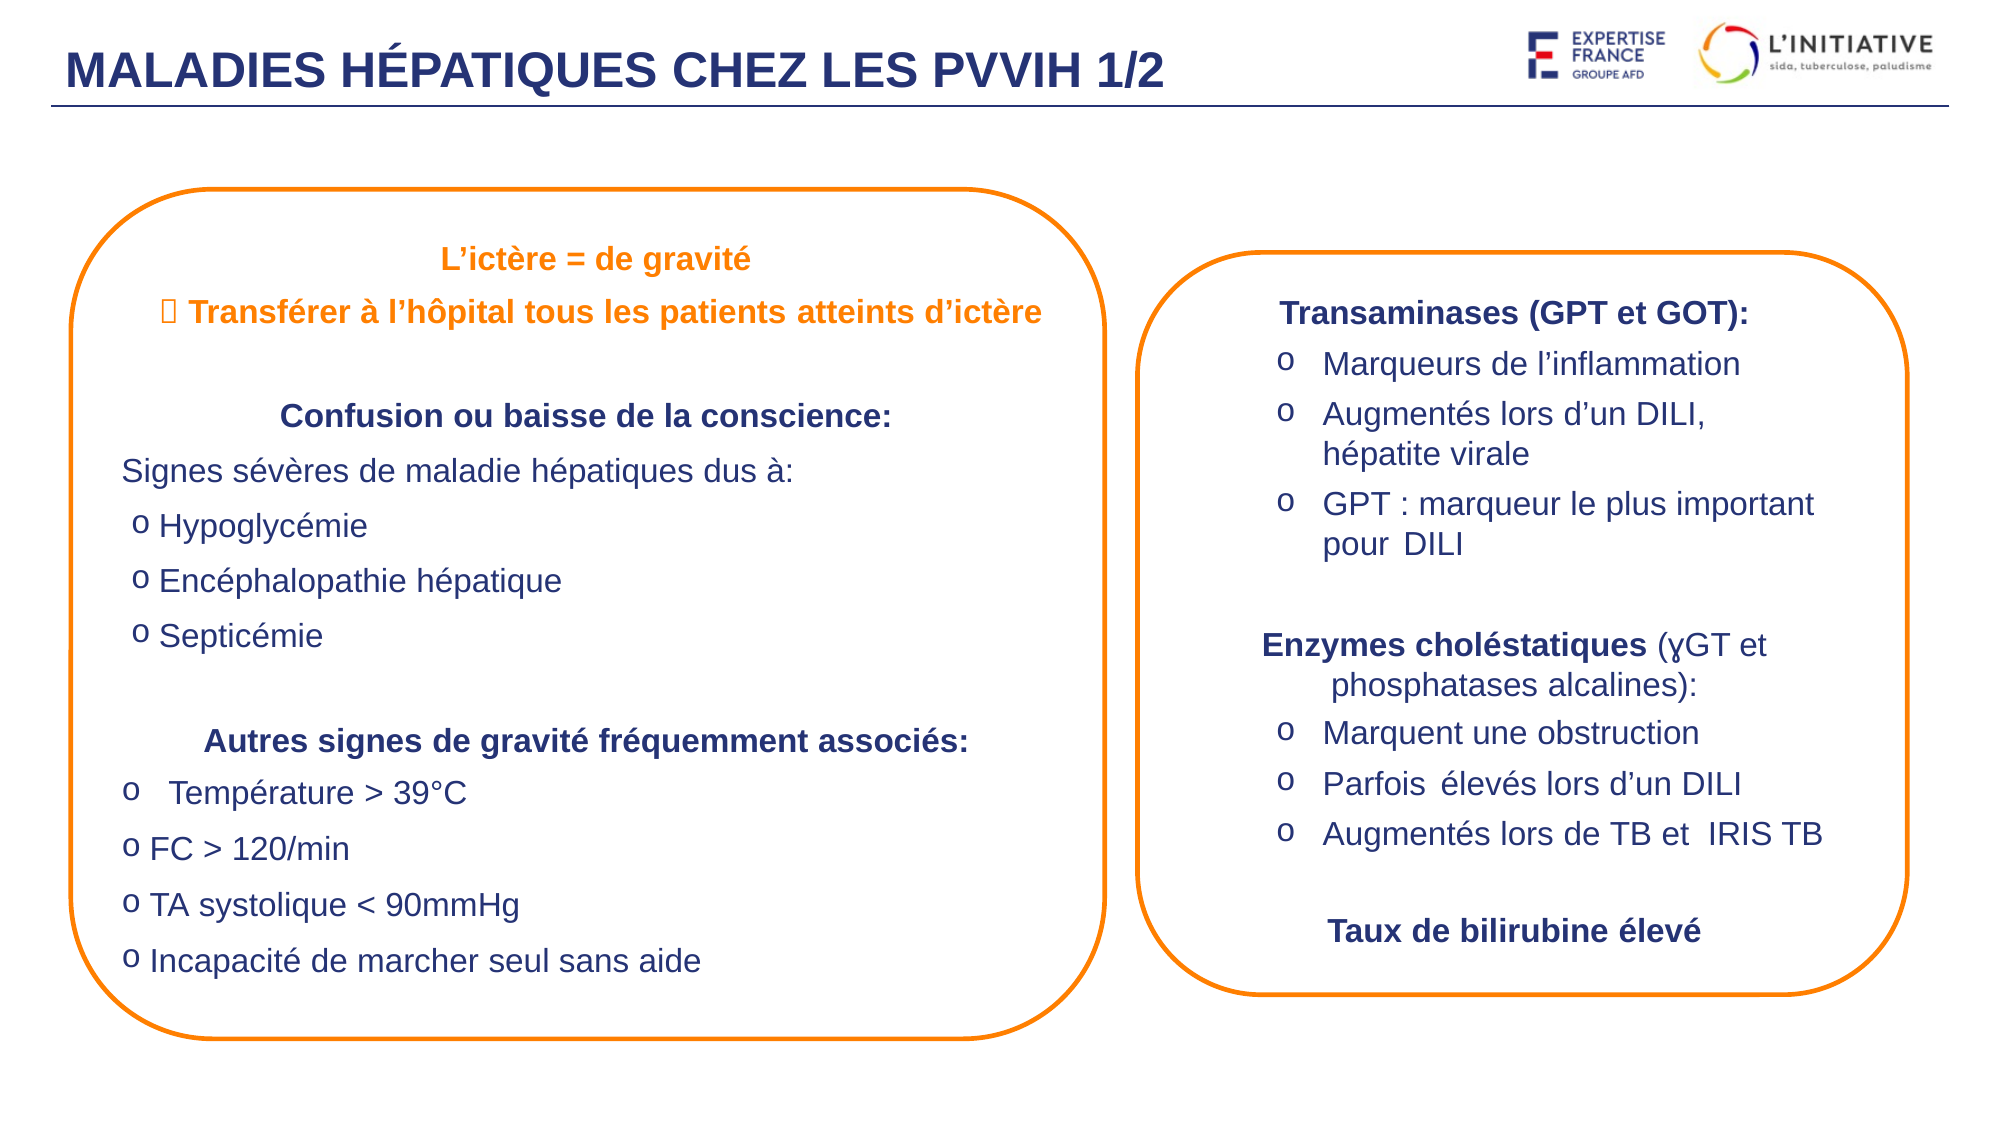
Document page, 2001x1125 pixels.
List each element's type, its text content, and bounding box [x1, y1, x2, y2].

text_box [1136, 251, 1909, 996]
text_box L’ictère = de gravité  Transférer à l’hôpital tous les patients atteints d’ictère Confusion ou baisse de la conscience: Signes sévères de maladie hépatiques dus à: Hypoglycémie Encéphalopathie hépatique Septicémie Autres signes de gravité fréquemment associés: Température > 39°C FC > 120/min TA systolique < 90mmHg Incapacité de marcher seul sans aide [106, 229, 1098, 987]
text_box [1098, 284, 1106, 944]
title Maladies hépatiques chez les PVVIH 1/2 [50, 15, 1950, 106]
picture [1514, 0, 1956, 106]
text_box [112, 188, 1063, 229]
text_box [69, 235, 1074, 1040]
